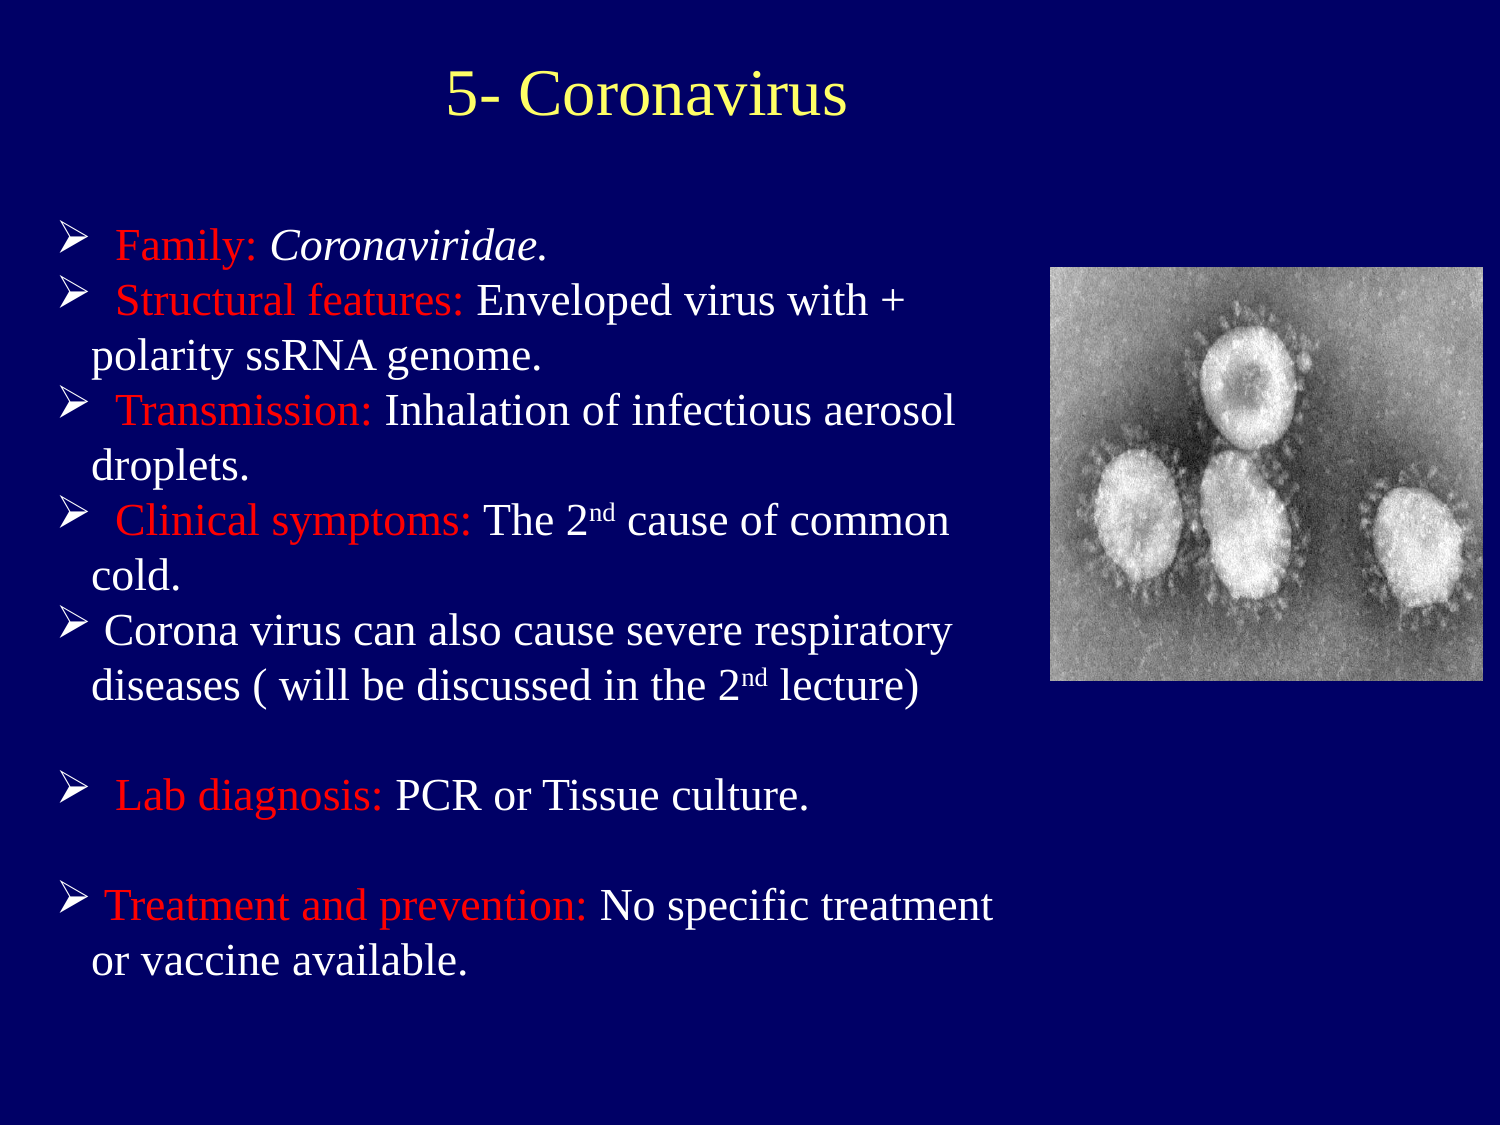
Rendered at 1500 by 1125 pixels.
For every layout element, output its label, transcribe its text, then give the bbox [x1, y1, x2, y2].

text_box 5- Coronavirus [430, 41, 1176, 137]
picture [1049, 266, 1483, 681]
text_box Family: Coronaviridae. Structural features: Enveloped virus with + polarity ssRNA genome. Transmission: Inhalation of infectious aerosol droplets. Clinical symptoms: The 2nd cause of common cold. Corona virus can also cause severe respiratory diseases ( will be discussed in the 2nd lecture) Lab diagnosis: PCR or Tissue culture. Treatment and prevention: No specific treatment or vaccine available. [41, 207, 1057, 1070]
